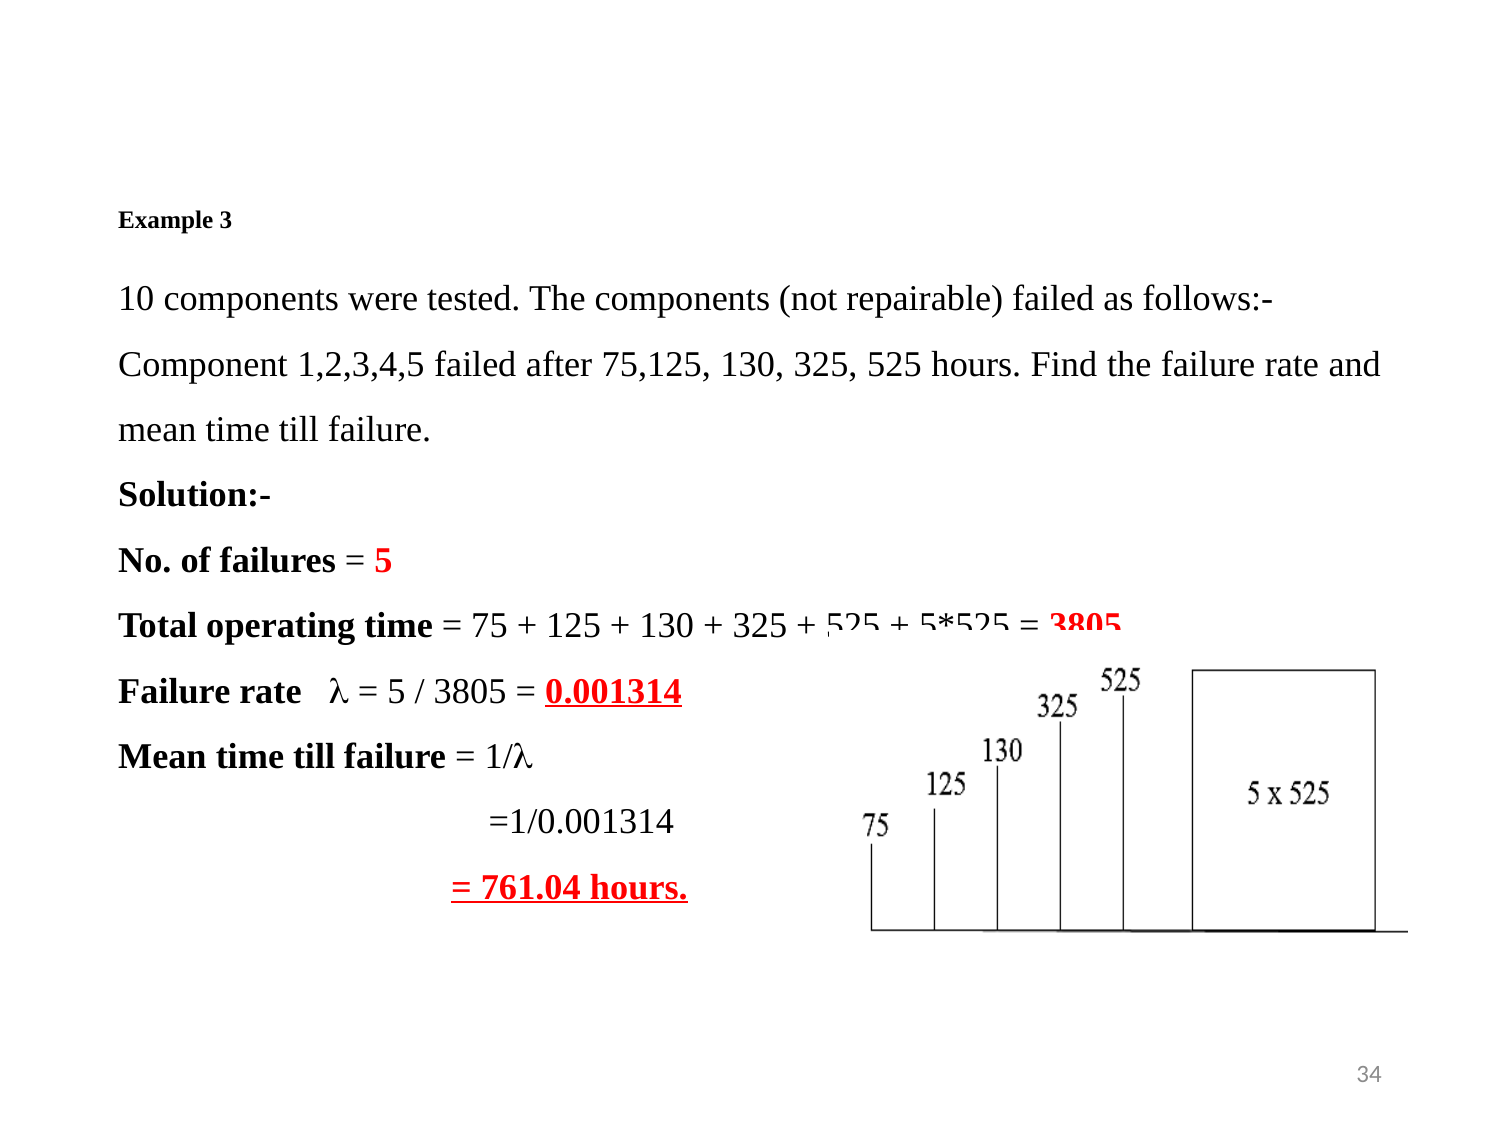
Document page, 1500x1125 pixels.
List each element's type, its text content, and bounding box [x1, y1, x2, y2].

slide_number 34 [1059, 1042, 1397, 1103]
list 10 components were tested. The components (not repairable) failed as follows:- Component 1,2,3,4,5 failed after 75,125, 130, 325, 525 hours. Find the failure rate and mean time till failure. Solution:- No. of failures = 5 Total operating time = 75 + 125 + 130 + 325 + 525 + 5*525 = 3805 Failure rate  = 5 / 3805 = 0.001314 Mean time till failure = 1/ =1/0.001314 = 761.04 hours. [103, 245, 1397, 916]
title Example 3 [103, 185, 870, 245]
picture [829, 630, 1408, 945]
